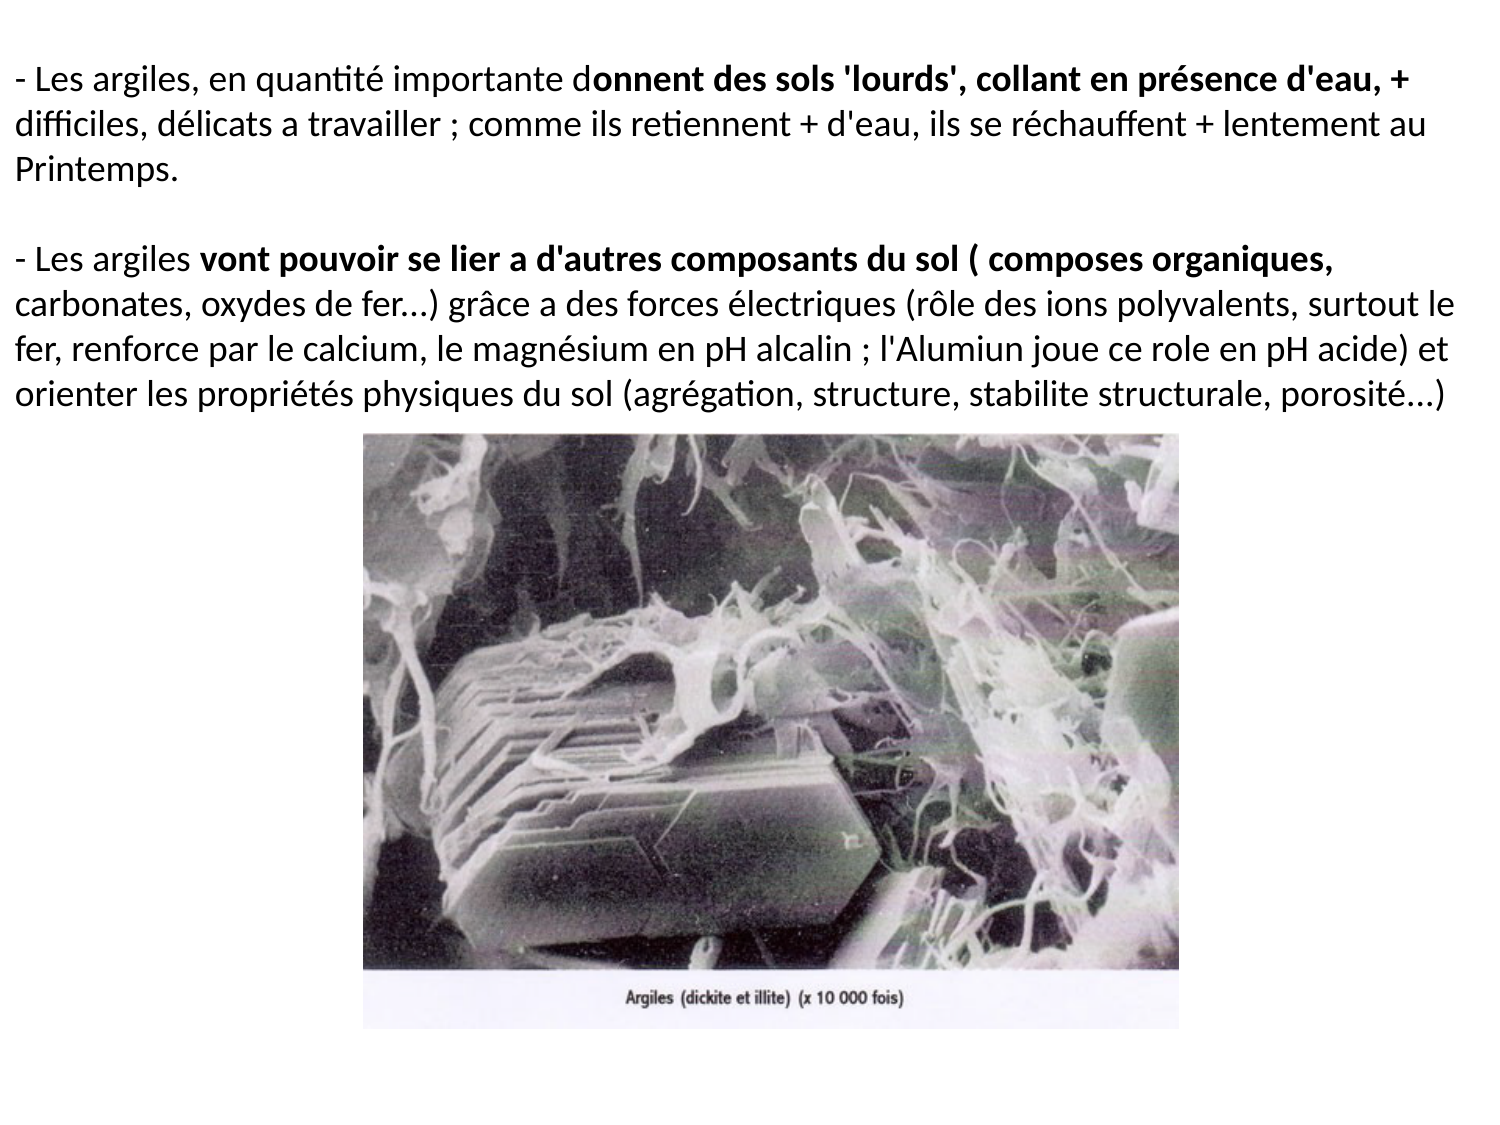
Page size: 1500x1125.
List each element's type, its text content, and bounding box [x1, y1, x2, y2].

text_box - Les argiles, en quantité importante donnent des sols 'lourds', collant en présence d'eau, + difficiles, délicats a travailler ; comme ils retiennent + d'eau, ils se réchauffent + lentement au Printemps. - Les argiles vont pouvoir se lier a d'autres composants du sol ( composes organiques, carbonates, oxydes de fer...) grâce a des forces électriques (rôle des ions polyvalents, surtout le fer, renforce par le calcium, le magnésium en pH alcalin ; l'Alumiun joue ce role en pH acide) et orienter les propriétés physiques du sol (agrégation, structure, stabilite structurale, porosité...) [0, 46, 1500, 422]
picture [363, 433, 1180, 1030]
